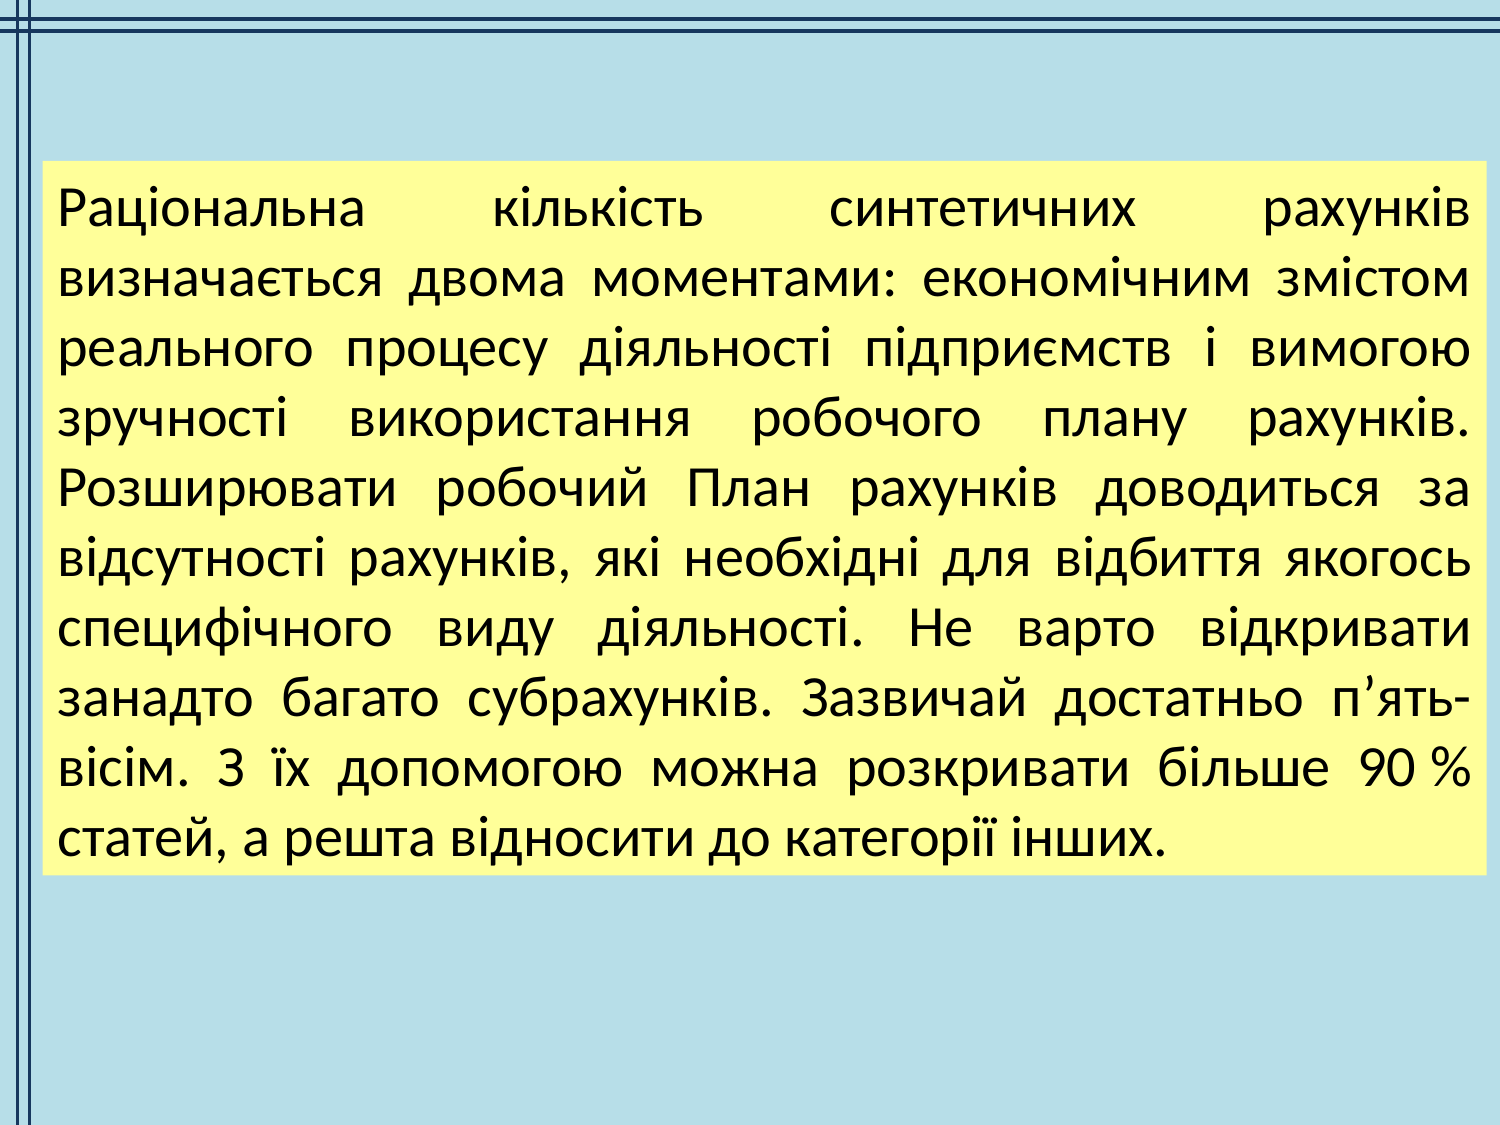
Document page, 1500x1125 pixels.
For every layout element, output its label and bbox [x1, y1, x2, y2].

text_box [0, 0, 1500, 1125]
